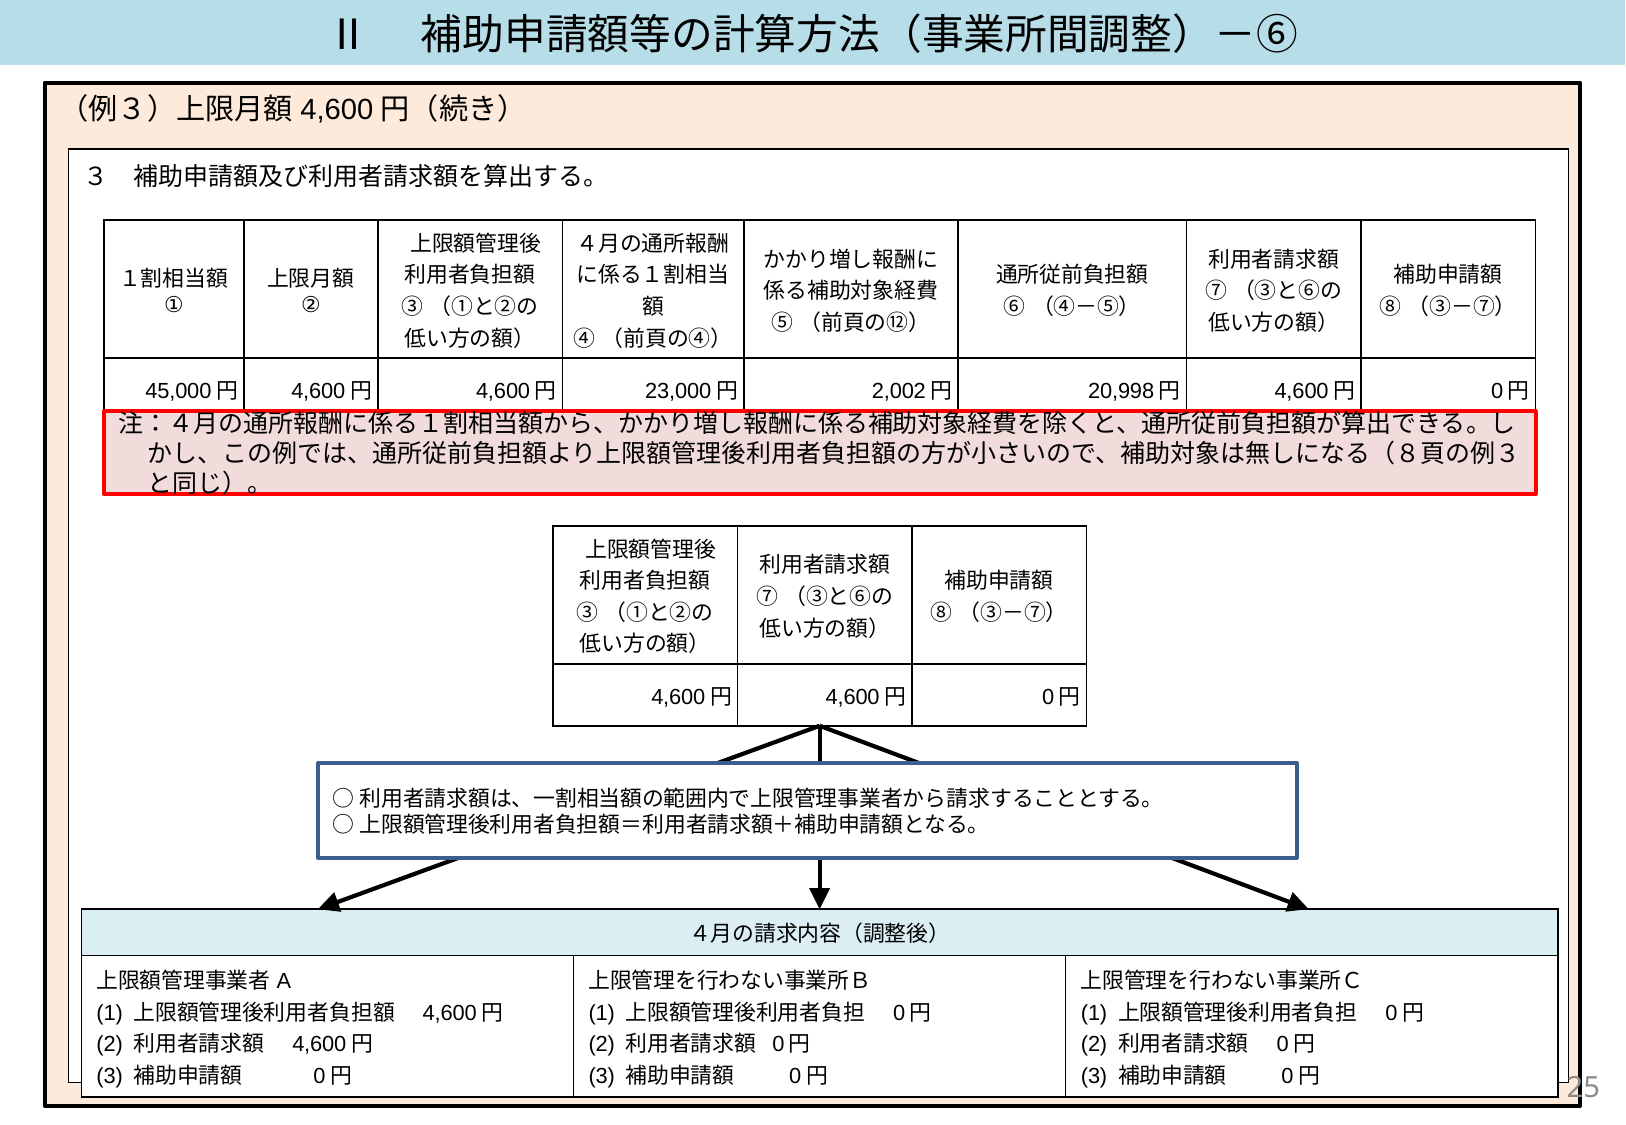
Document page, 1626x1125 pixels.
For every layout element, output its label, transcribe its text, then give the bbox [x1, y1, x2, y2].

table_header ３ 補助申請額及び利用者請求額を算出する。 [69, 150, 1568, 1082]
table_header 上限額管理後 利用者負担額 ③（①と②の 低い方の額） [379, 221, 562, 357]
table_cell 45,000円 [105, 359, 243, 409]
table_header 補助申請額 ⑧（③－⑦） [913, 527, 1086, 663]
slide_number 24 [1235, 1058, 1616, 1119]
table_cell 0円 [913, 665, 1086, 703]
table_cell 4,600円 [245, 359, 377, 409]
table_header ４月の請求内容（調整後） [82, 910, 1557, 955]
text_box （例３）上限月額4,600円（続き） [43, 81, 1582, 1108]
table_cell 4,600円 [738, 665, 911, 703]
table_header 上限月額 ② [245, 221, 377, 357]
table_header 利用者請求額 ⑦（③と⑥の 低い方の額） [1187, 221, 1360, 357]
table_cell 上限管理を行わない事業所Ｂ (1) 上限額管理後利用者負担 0円 (2) 利用者請求額 0円 (3) 補助申請額 0円 [574, 956, 1065, 1096]
table_cell 上限管理を行わない事業所Ｃ (1) 上限額管理後利用者負担 0円 (2) 利用者請求額 0円 (3) 補助申請額 0円 [1066, 956, 1557, 1096]
table_header かかり増し報酬に 係る補助対象経費 ⑤（前頁の⑫） [745, 221, 957, 357]
table_cell 4,600円 [554, 665, 737, 703]
table_cell 0円 [1362, 359, 1535, 409]
table_header 通所従前負担額 ⑥（④－⑤） [959, 221, 1186, 357]
text_box Ⅱ 補助申請額等の計算方法（事業所間調整）－⑥ [0, 0, 1625, 67]
table_header 上限額管理後 利用者負担額 ③（①と②の 低い方の額） [554, 527, 737, 663]
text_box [317, 704, 818, 910]
table_header 利用者請求額 ⑦（③と⑥の 低い方の額） [738, 527, 911, 663]
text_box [819, 704, 1309, 910]
table_cell 4,600円 [1187, 359, 1360, 409]
table_header ４月の通所報酬に係る１割相当額 ④（前頁の④） [563, 221, 743, 357]
text_box 注：４月の通所報酬に係る１割相当額から、かかり増し報酬に係る補助対象経費を除くと、通所従前負担額が算出できる。しかし、この例では、通所従前負担額より上限額管理後利用者負担額の方が小さいので、補助対象は無しになる（８頁の例３と同じ）。 [102, 409, 1538, 496]
table_cell 20,998円 [959, 359, 1186, 409]
table_cell 上限額管理事業者A (1) 上限額管理後利用者負担額 4,600円 (2) 利用者請求額 4,600円 (3) 補助申請額 0円 [82, 956, 573, 1096]
table_header 補助申請額 ⑧（③－⑦） [1362, 221, 1535, 357]
table_cell 2,002円 [745, 359, 957, 409]
table_cell 4,600円 [379, 359, 562, 409]
table_cell 23,000円 [563, 359, 743, 409]
table_header １割相当額 ① [105, 221, 243, 357]
